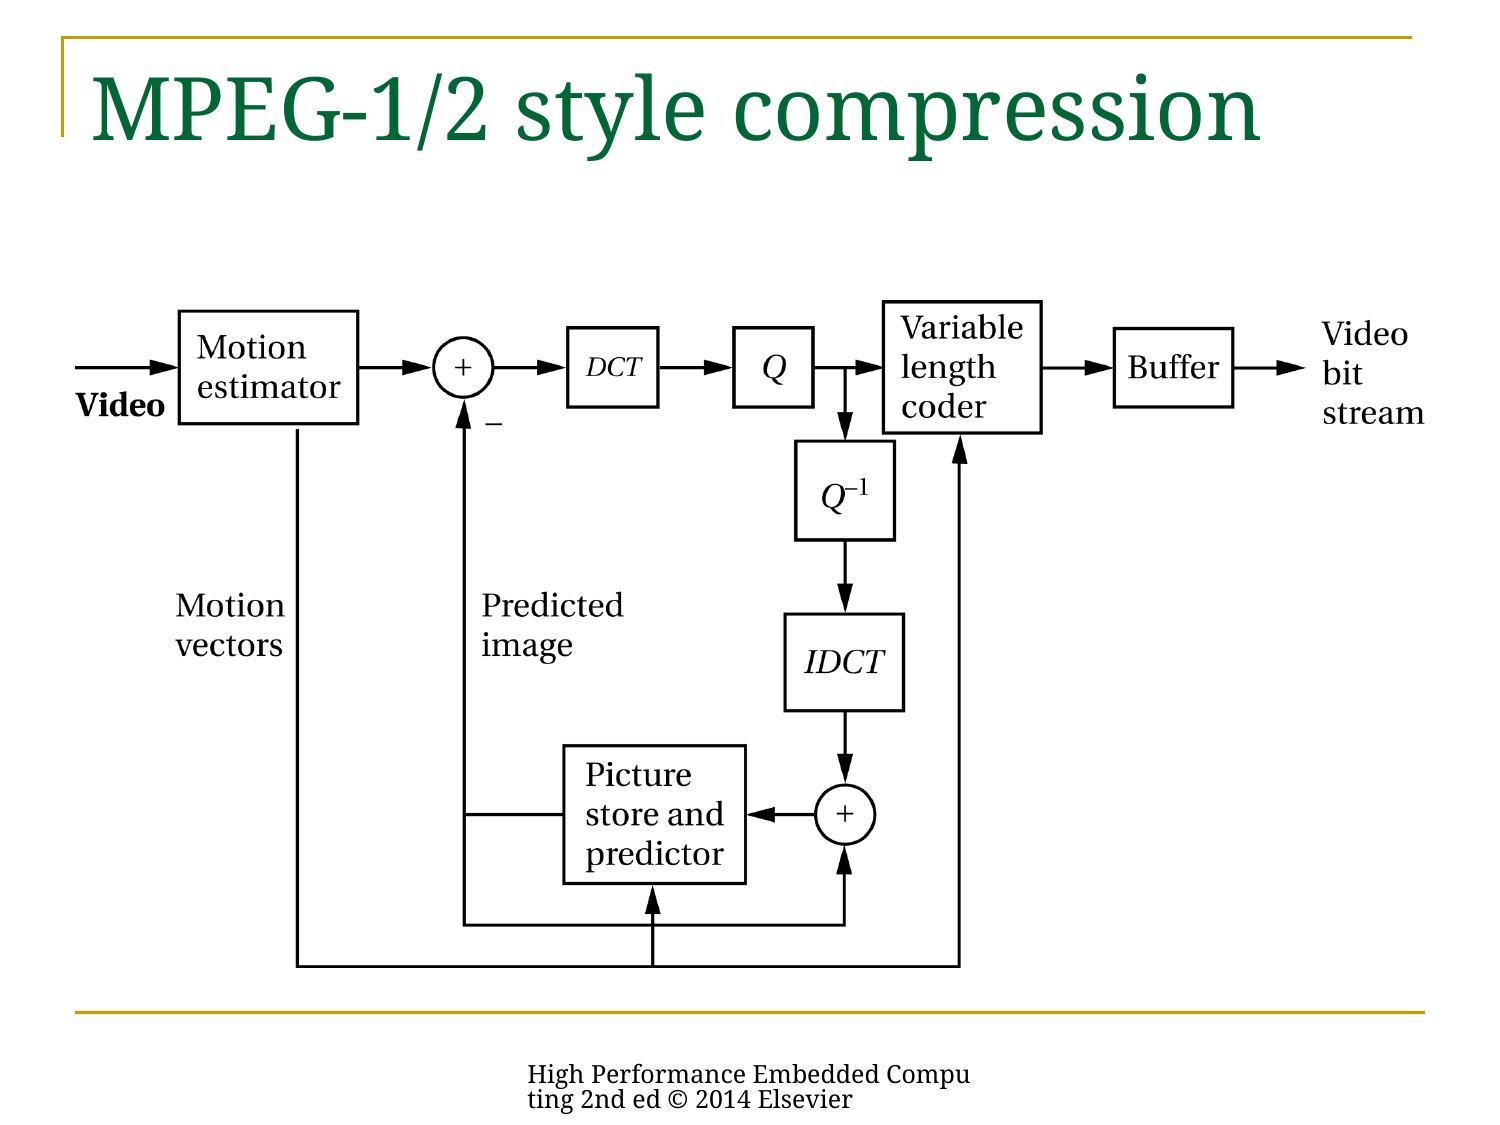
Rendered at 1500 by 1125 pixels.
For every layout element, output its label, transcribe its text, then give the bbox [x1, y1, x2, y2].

footer High Performance Embedded Computing 2nd ed © 2014 Elsevier [512, 1025, 988, 1100]
title MPEG-1/2 style compression [75, 45, 1425, 233]
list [74, 300, 1426, 968]
